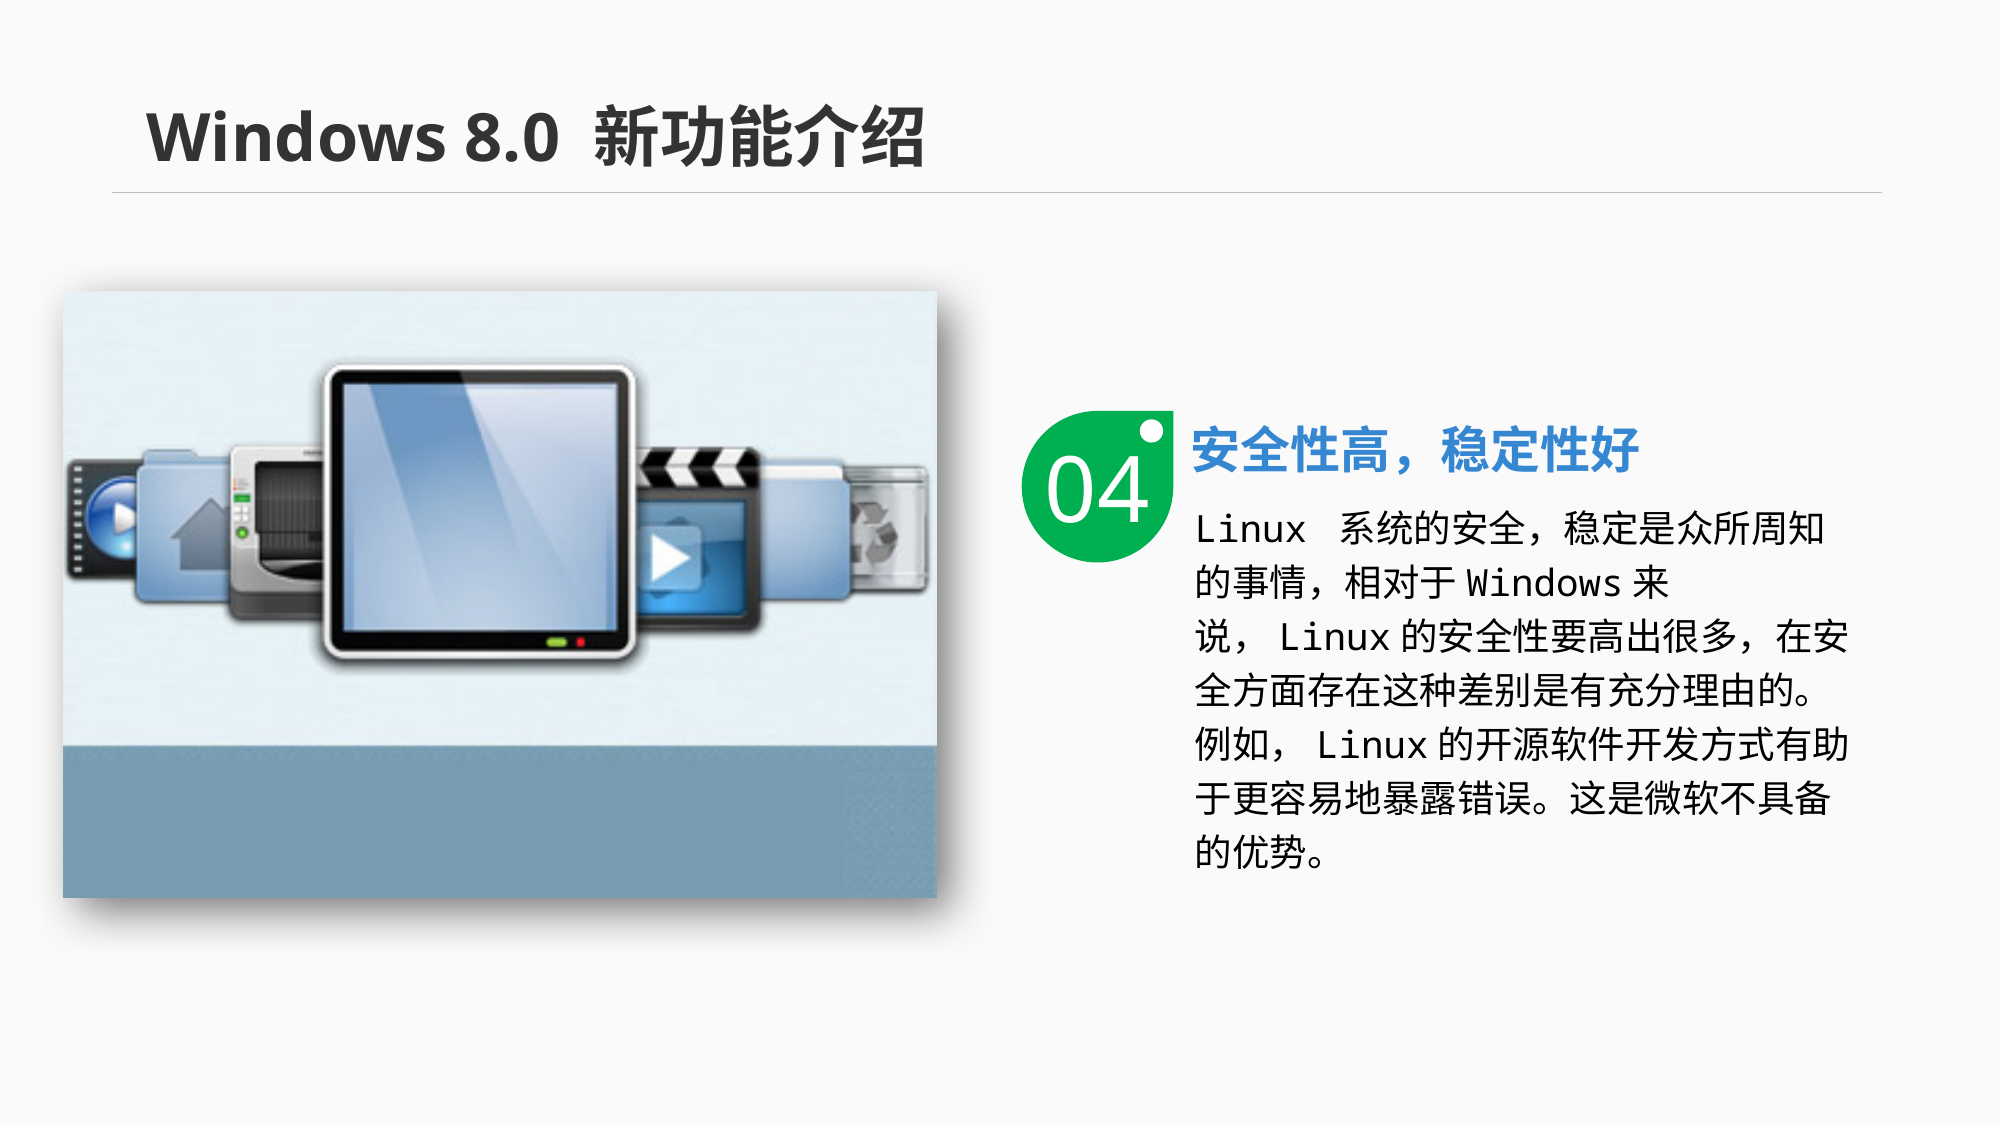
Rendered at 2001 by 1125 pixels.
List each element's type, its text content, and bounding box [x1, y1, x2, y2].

text_box 安全性高，稳定性好 [1175, 410, 1656, 486]
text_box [1021, 410, 1174, 563]
text_box Linux 系统的安全，稳定是众所周知的事情，相对于Windows来说，Linux的安全性要高出很多，在安全方面存在这种差别是有充分理由的。例如，Linux的开源软件开发方式有助于更容易地暴露错误。这是微软不具备的优势。 [1179, 488, 1872, 881]
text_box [63, 291, 937, 898]
